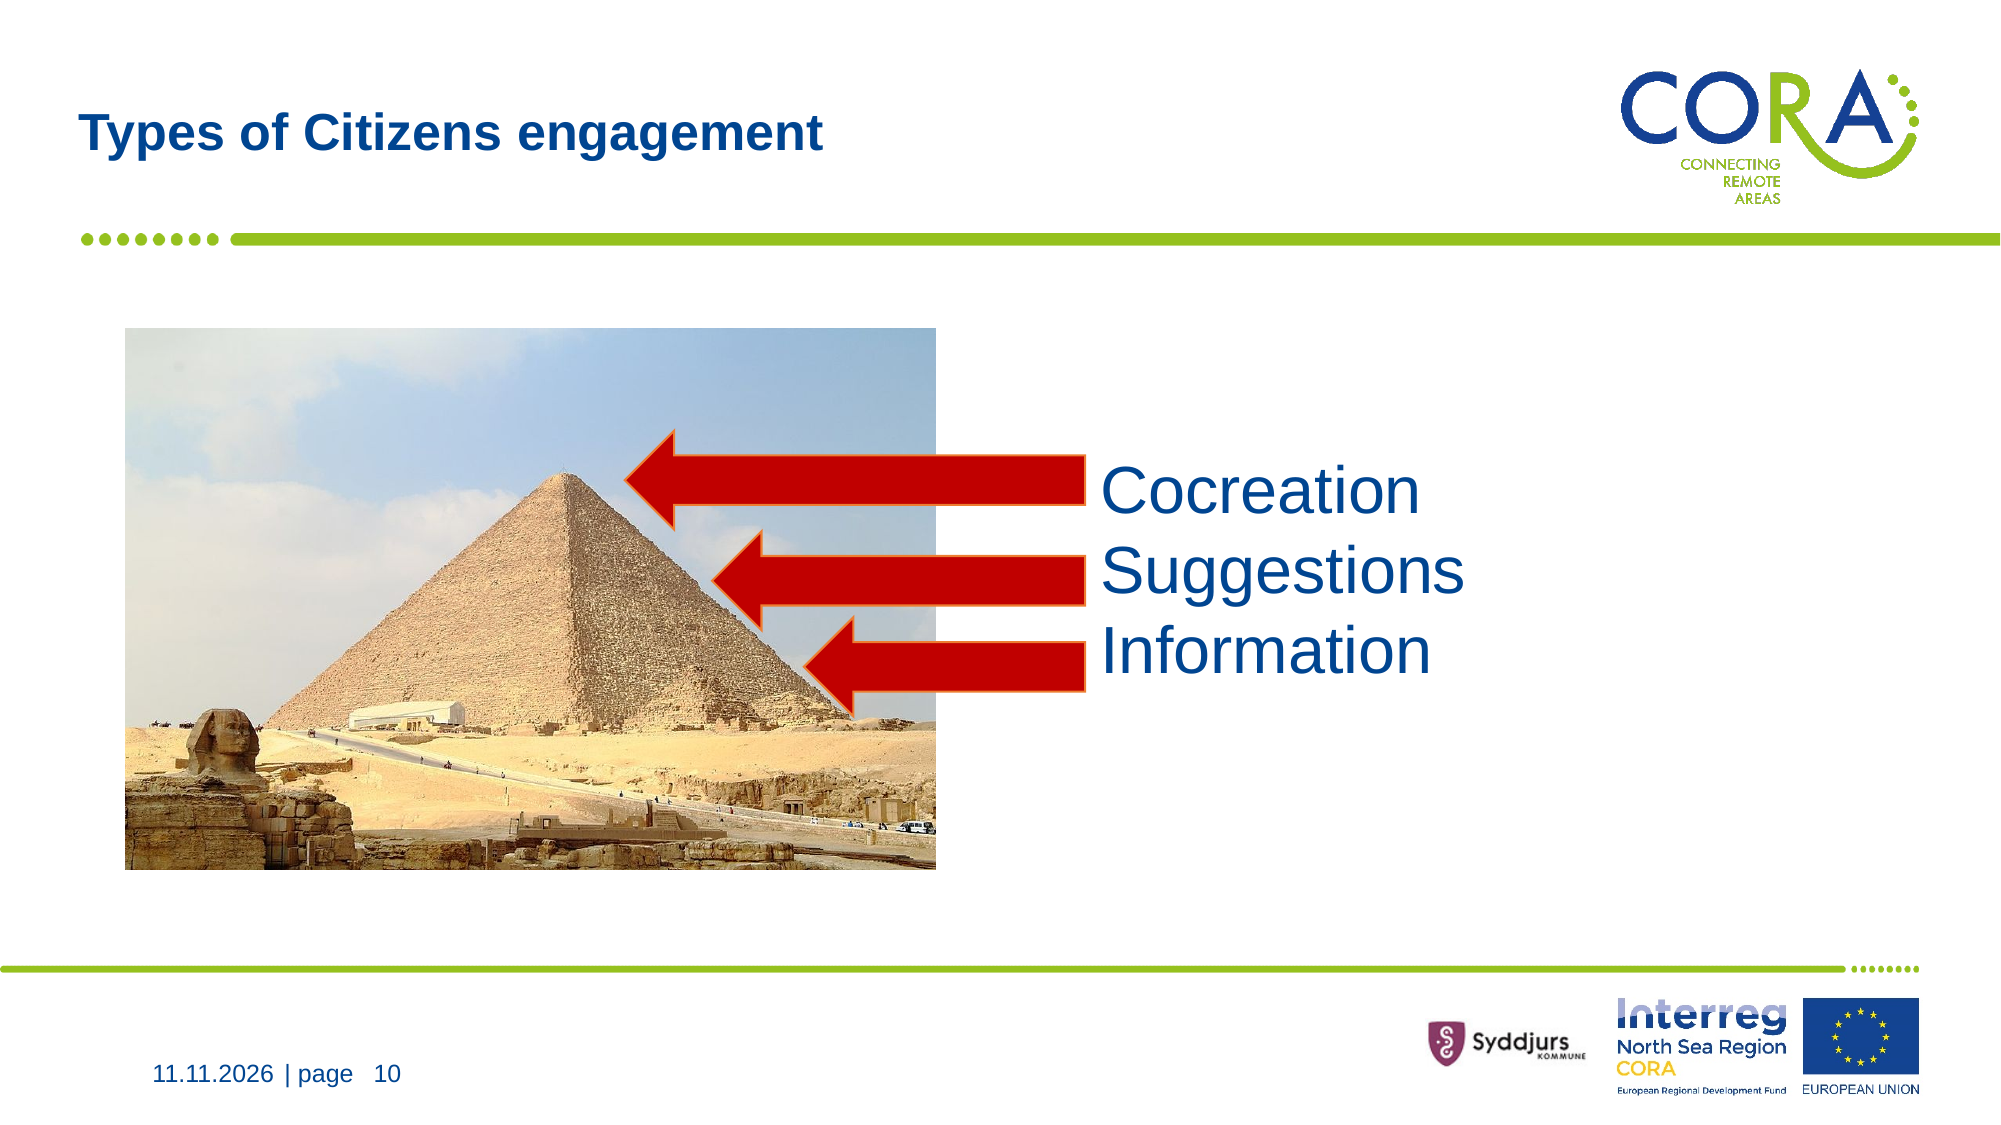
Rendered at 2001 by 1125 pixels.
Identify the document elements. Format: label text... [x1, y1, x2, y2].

text_box [936, 554, 1087, 607]
text_box [936, 454, 1087, 506]
slide_number 10 [358, 1043, 453, 1103]
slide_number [137, 1042, 262, 1103]
picture [125, 328, 936, 870]
text_box [936, 641, 1087, 693]
footer | page [262, 1042, 376, 1103]
picture [0, 965, 1919, 973]
picture [1425, 1018, 1588, 1070]
picture [1595, 975, 1941, 1113]
text_box Cocreation Suggestions Information [1085, 293, 1896, 870]
picture [1621, 68, 1919, 204]
title Types of Citizens engagement [63, 98, 1632, 173]
picture [81, 233, 2001, 246]
